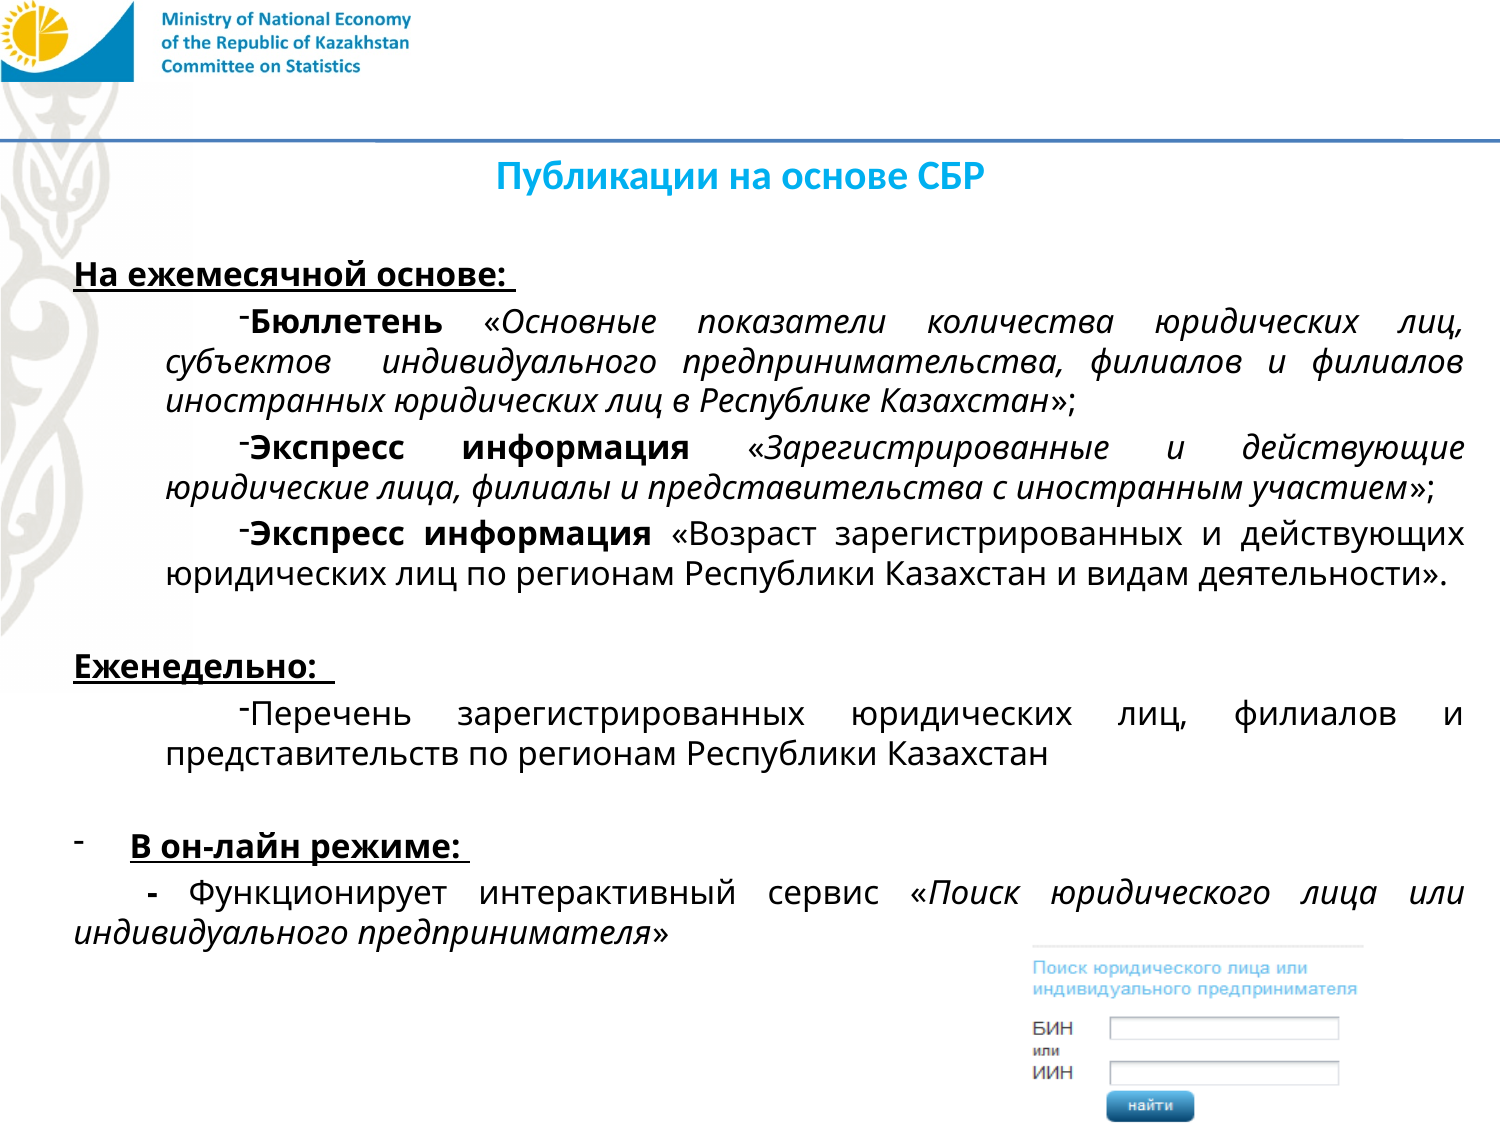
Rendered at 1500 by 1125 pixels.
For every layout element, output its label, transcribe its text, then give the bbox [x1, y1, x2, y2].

list Публикации на основе СБР [246, 150, 1236, 224]
picture [997, 940, 1456, 1125]
picture [0, 0, 411, 83]
text_box На ежемесячной основе: Бюллетень «Основные показатели количества юридических лиц, субъектов индивидуального предпринимательства, филиалов и филиалов иностранных юридических лиц в Республике Казахстан»; Экспресс информация «Зарегистрированные и действующие юридические лица, филиалы и представительства с иностранным участием»; Экспресс информация «Возраст зарегистрированных и действующих юридических лиц по регионам Республики Казахстан и видам деятельности». Еженедельно: Перечень зарегистрированных юридических лиц, филиалов и представительств по регионам Республики Казахстан В он-лайн режиме: - Функционирует интерактивный сервис «Поиск юридического лица или индивидуального предпринимателя» [58, 246, 1481, 1090]
